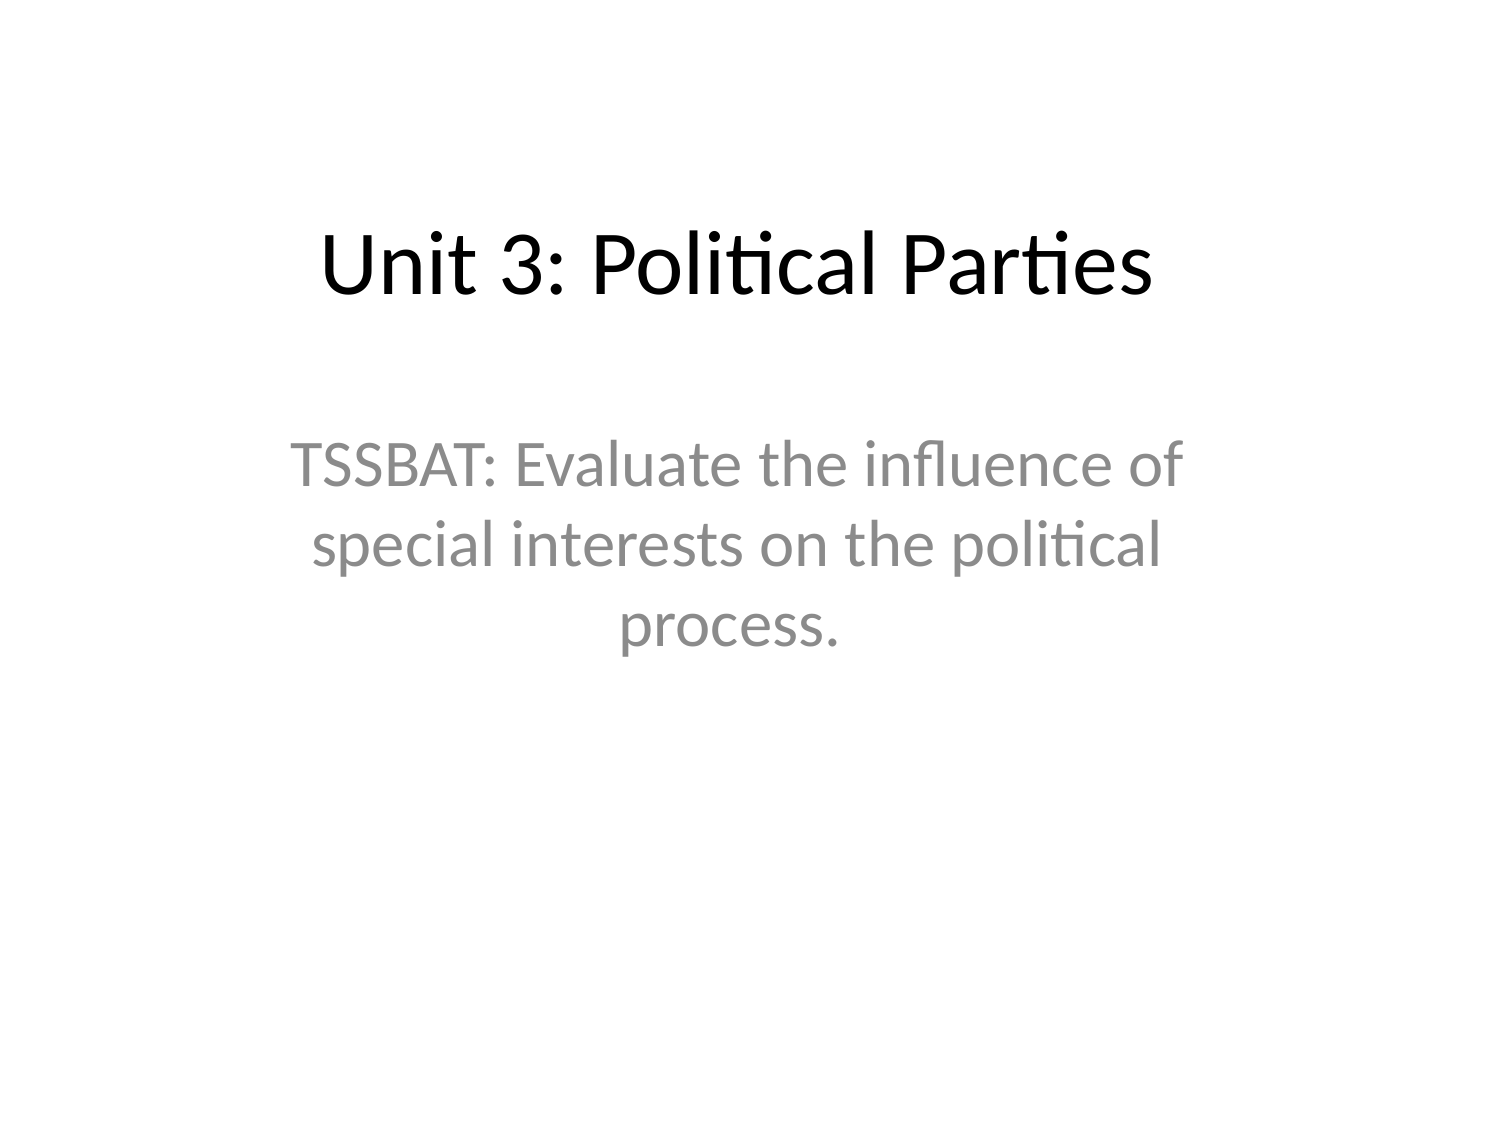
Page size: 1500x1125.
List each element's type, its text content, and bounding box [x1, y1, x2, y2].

subtitle TSSBAT: Evaluate the influence of special interests on the political process. [212, 412, 1263, 700]
title Unit 3: Political Parties [99, 137, 1375, 379]
